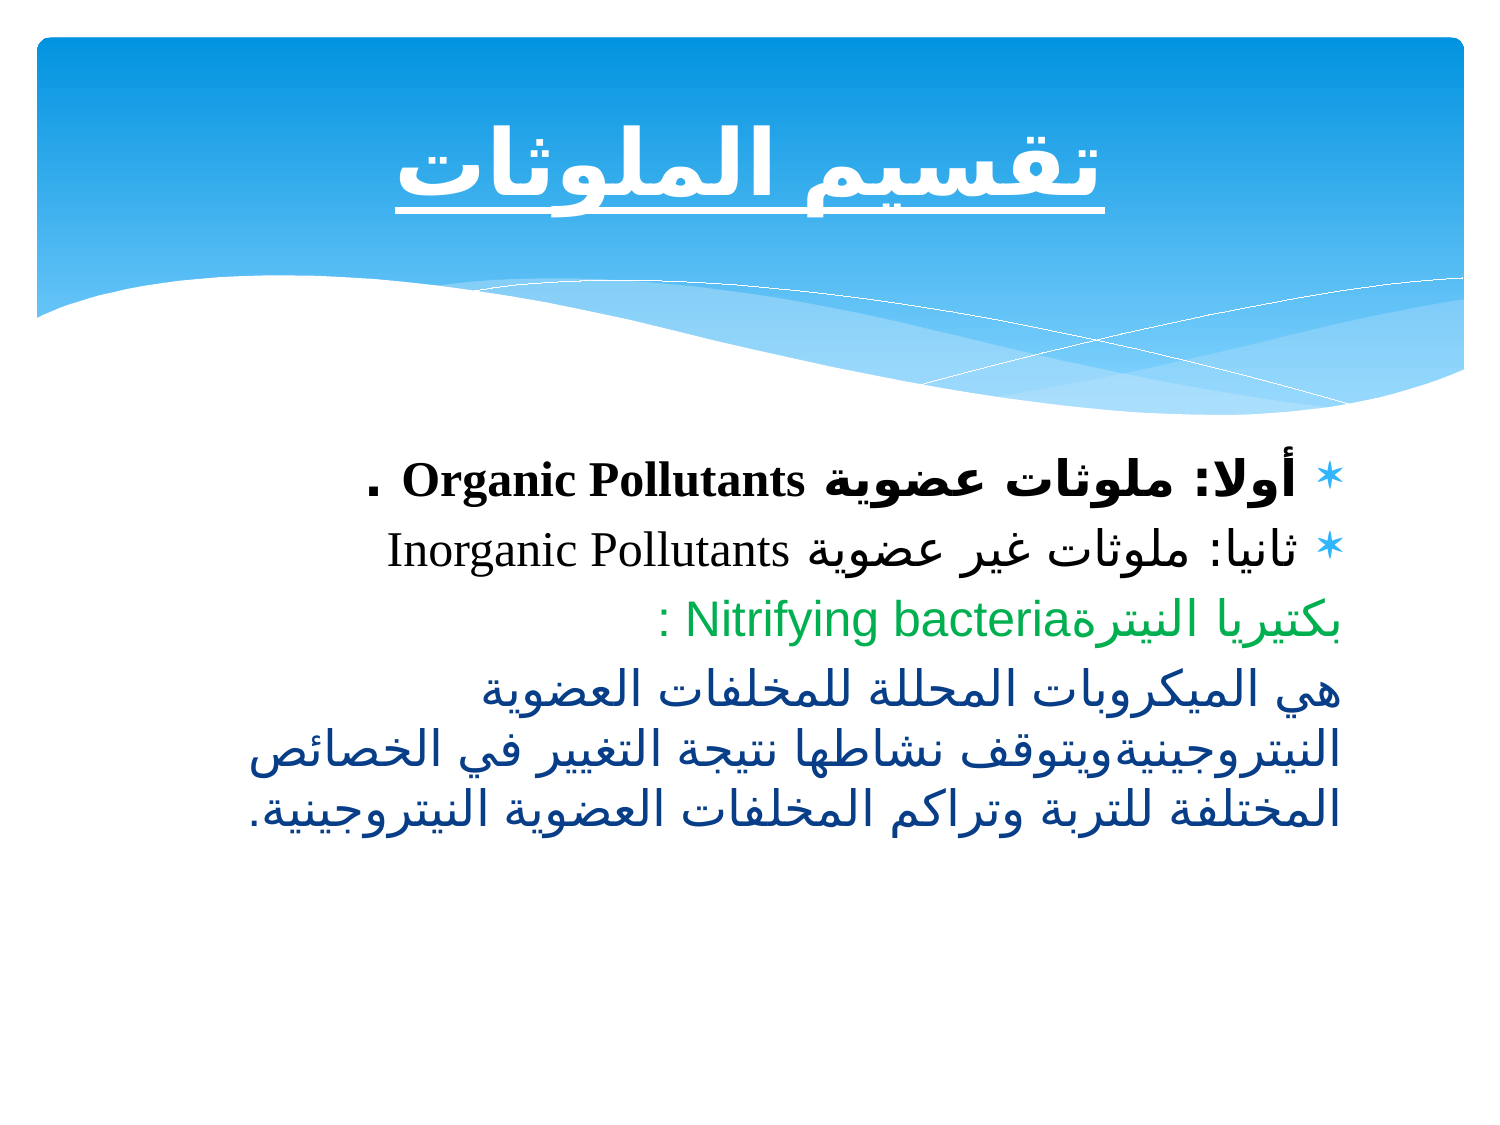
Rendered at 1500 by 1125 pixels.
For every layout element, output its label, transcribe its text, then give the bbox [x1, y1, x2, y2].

title تقسيم الملوثات [75, 55, 1425, 261]
list أولا: ملوثات عضوية Organic Pollutants . ثانيا: ملوثات غير عضوية Inorganic Pollutants بكتيريا النيترةNitrifying bacteria : هي الميكروبات المحللة للمخلفات العضوية النيتروجينيةويتوقف نشاطها نتيجة التغيير في الخصائص المختلفة للتربة وتراكم المخلفات العضوية النيتروجينية. [143, 438, 1359, 1005]
